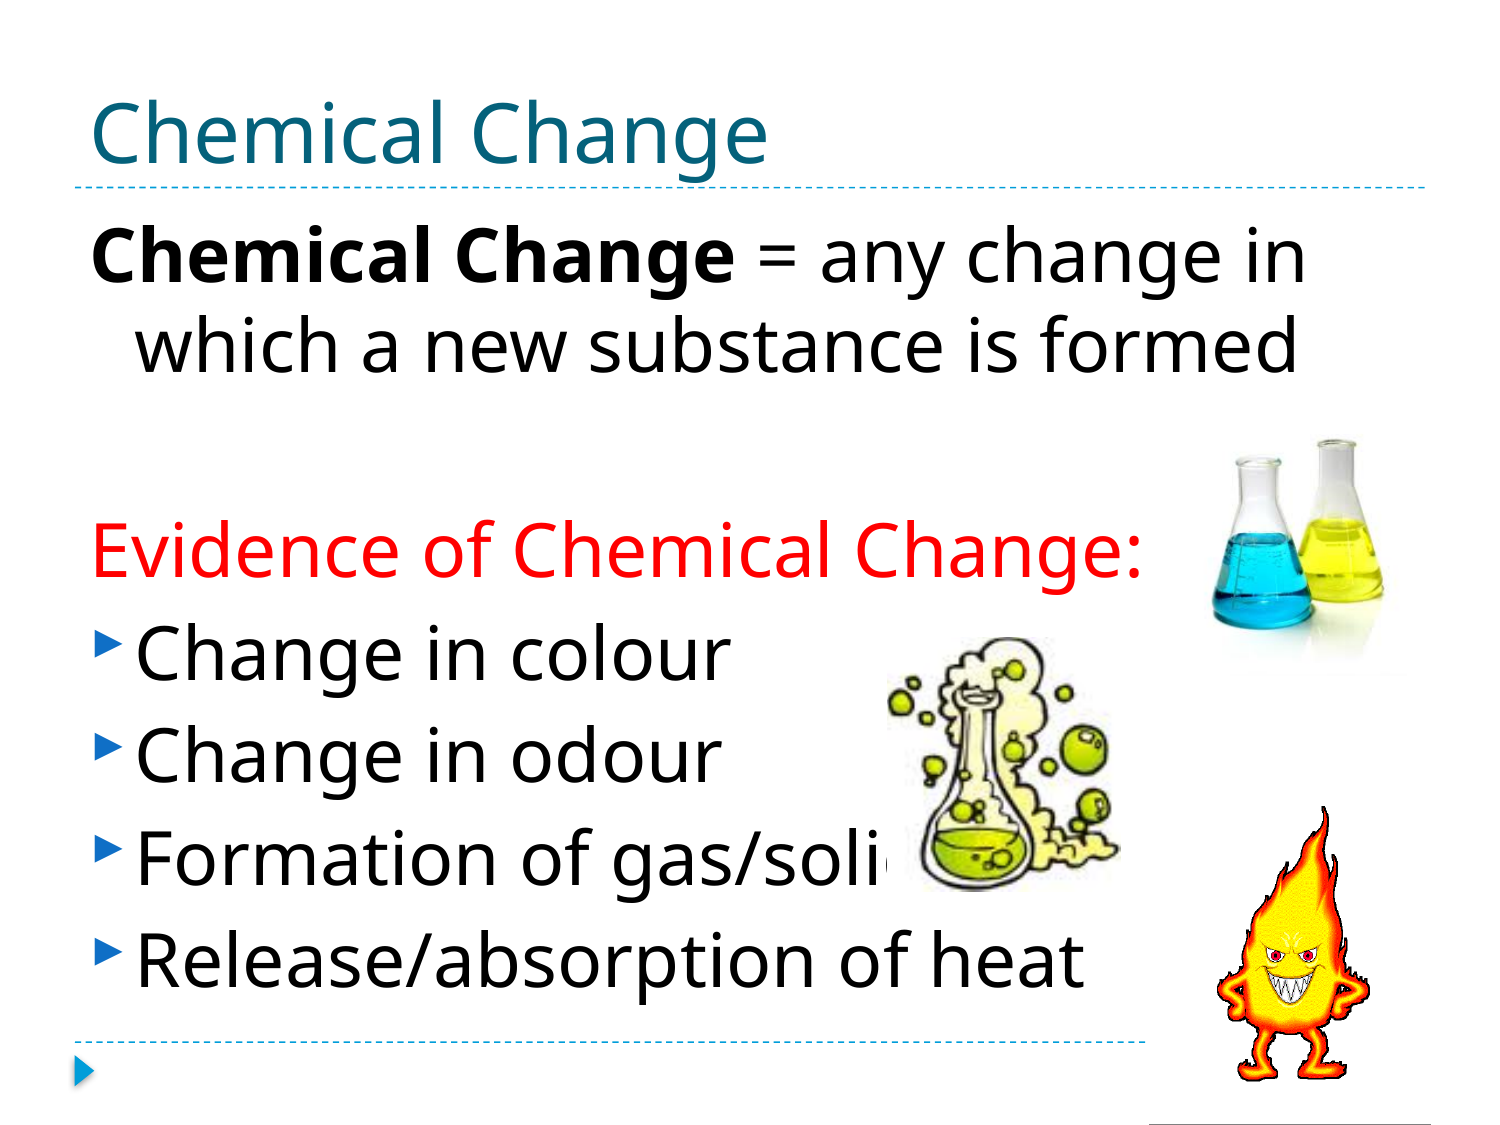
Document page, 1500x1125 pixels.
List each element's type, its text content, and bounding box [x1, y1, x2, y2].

list Chemical Change = any change in which a new substance is formed Evidence of Chemical Change: Change in colour Change in odour Formation of gas/solid Release/absorption of heat [75, 200, 1425, 1010]
picture [1149, 791, 1431, 1125]
picture [1187, 399, 1407, 676]
picture [887, 637, 1122, 893]
title Chemical Change [75, 24, 1425, 188]
